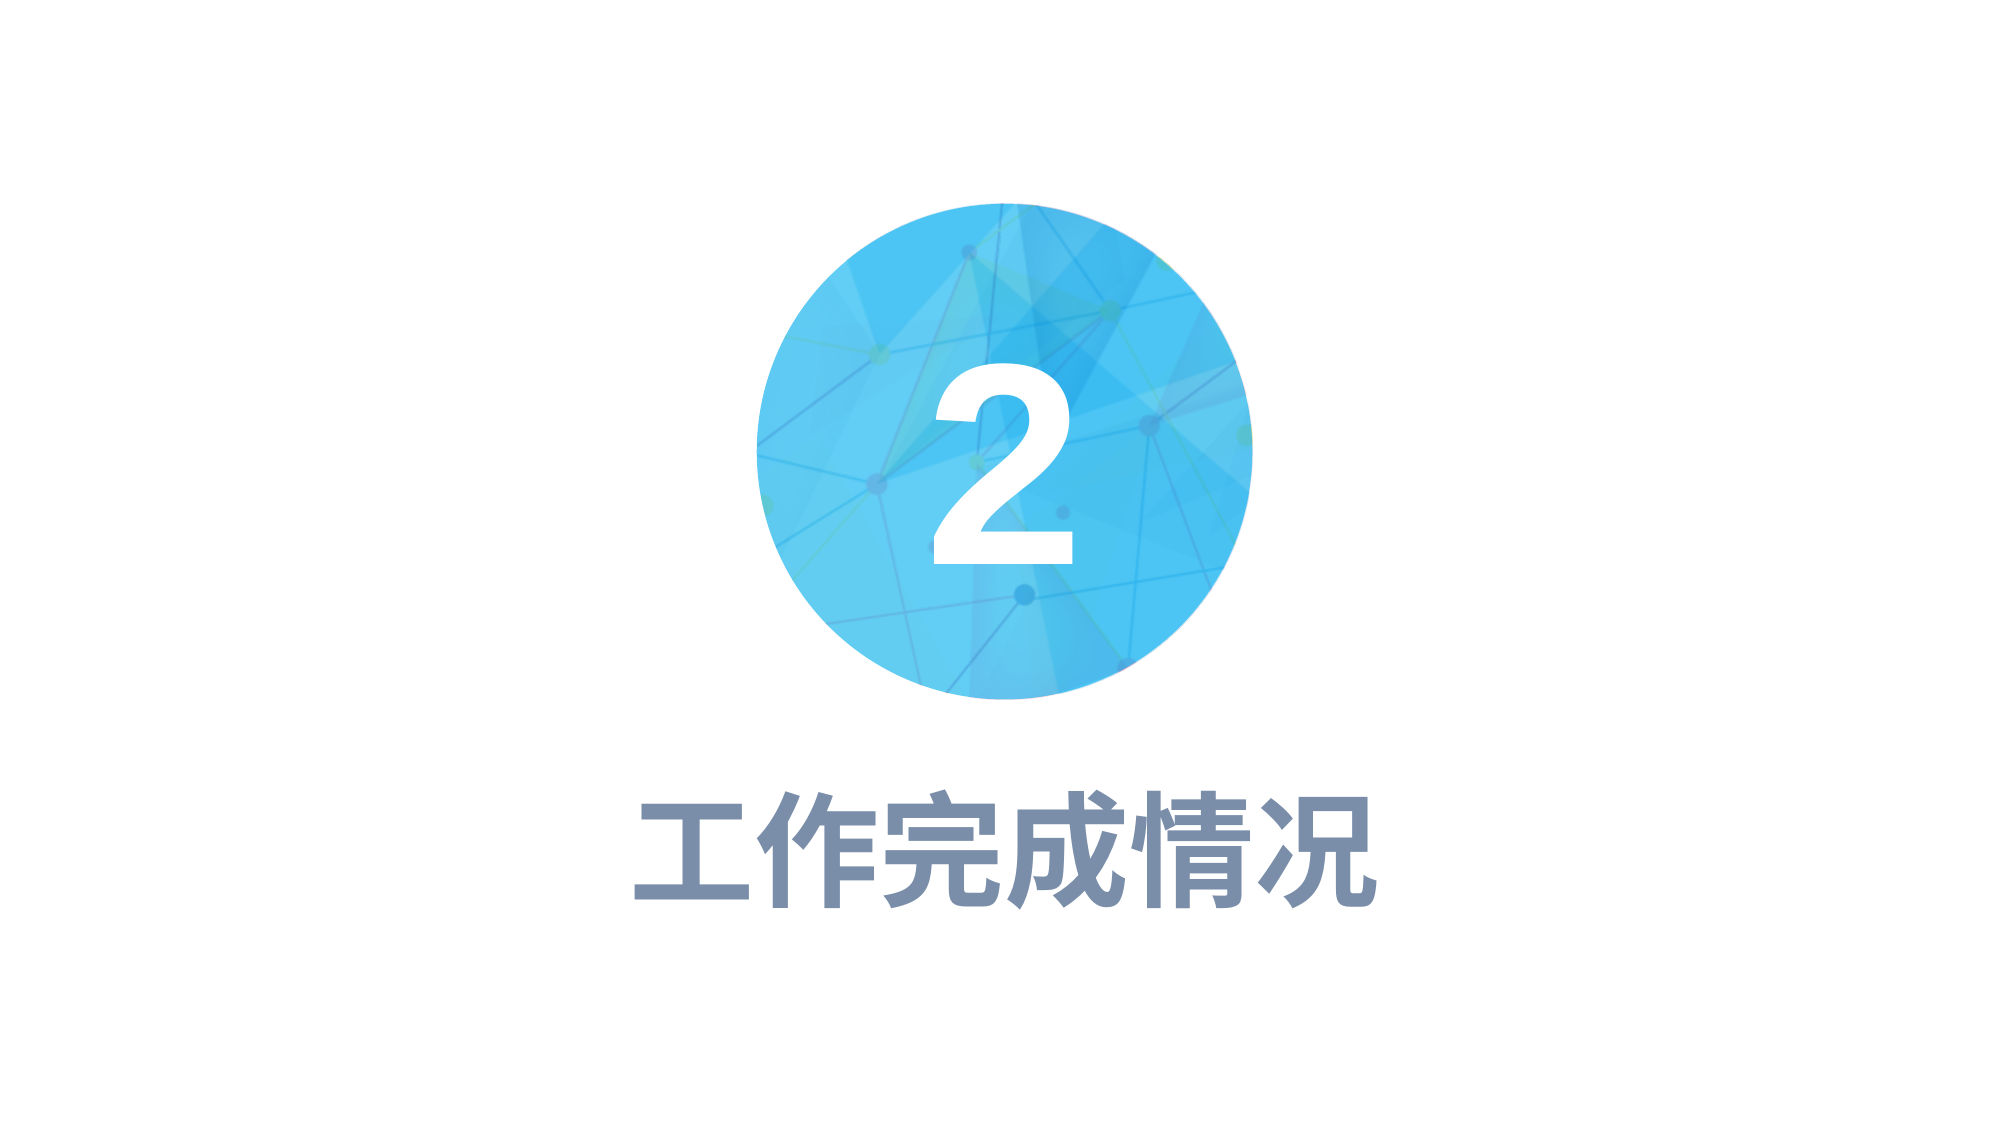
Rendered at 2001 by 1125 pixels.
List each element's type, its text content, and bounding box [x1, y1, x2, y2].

picture [756, 203, 1253, 701]
text_box 工作完成情况 [408, 765, 1601, 931]
